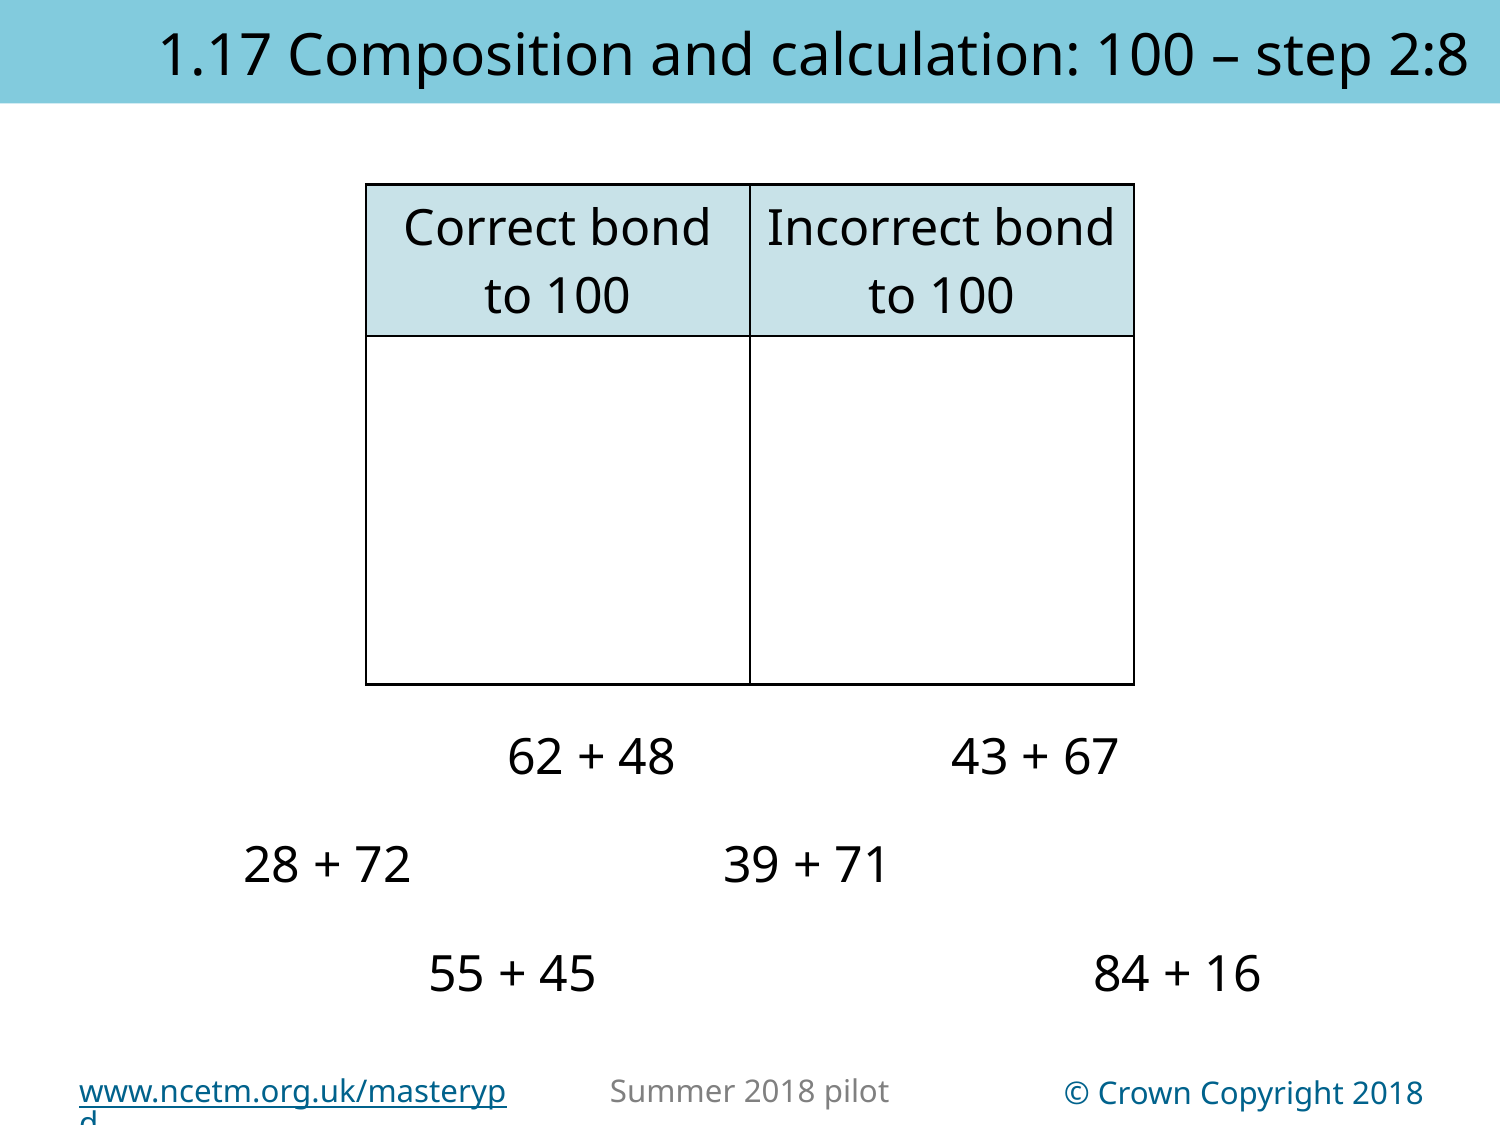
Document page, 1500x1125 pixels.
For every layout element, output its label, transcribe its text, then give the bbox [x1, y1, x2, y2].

text_box 28 + 72 [228, 825, 427, 901]
list 1.17 Composition and calculation: 100 – step 2:8 [0, 0, 1500, 104]
text_box 84 + 16 [1078, 934, 1277, 1010]
table_header Correct bond to 100 [367, 186, 749, 335]
table_cell [367, 337, 749, 683]
table_header Incorrect bond to 100 [751, 186, 1133, 335]
text_box 55 + 45 [413, 934, 612, 1010]
text_box 43 + 67 [936, 716, 1136, 792]
text_box 62 + 48 [492, 716, 691, 792]
text_box 39 + 71 [708, 825, 907, 901]
table_cell [751, 337, 1133, 683]
